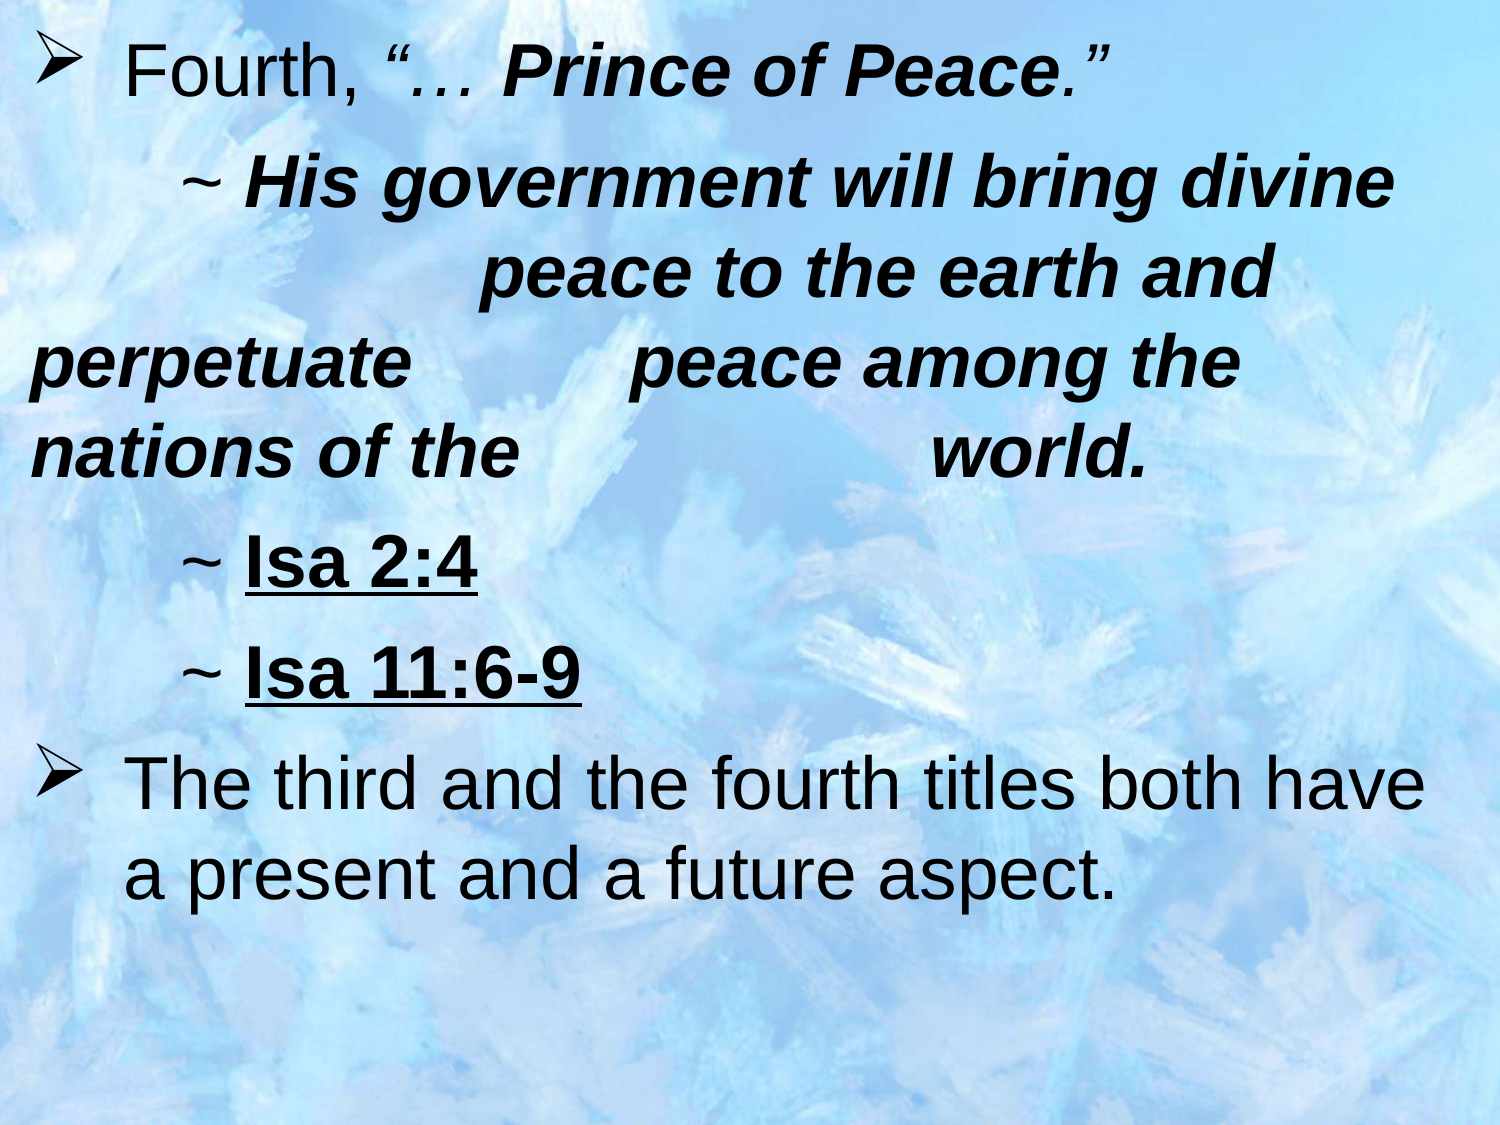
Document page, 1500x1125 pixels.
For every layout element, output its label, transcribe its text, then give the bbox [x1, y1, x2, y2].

picture [0, 0, 1500, 1125]
subtitle Fourth, “… Prince of Peace.” ~ His government will bring divine peace to the earth and perpetuate peace among the nations of the world. ~ Isa 2:4 ~ Isa 11:6-9 The third and the fourth titles both have a present and a future aspect. [15, 13, 1484, 1110]
